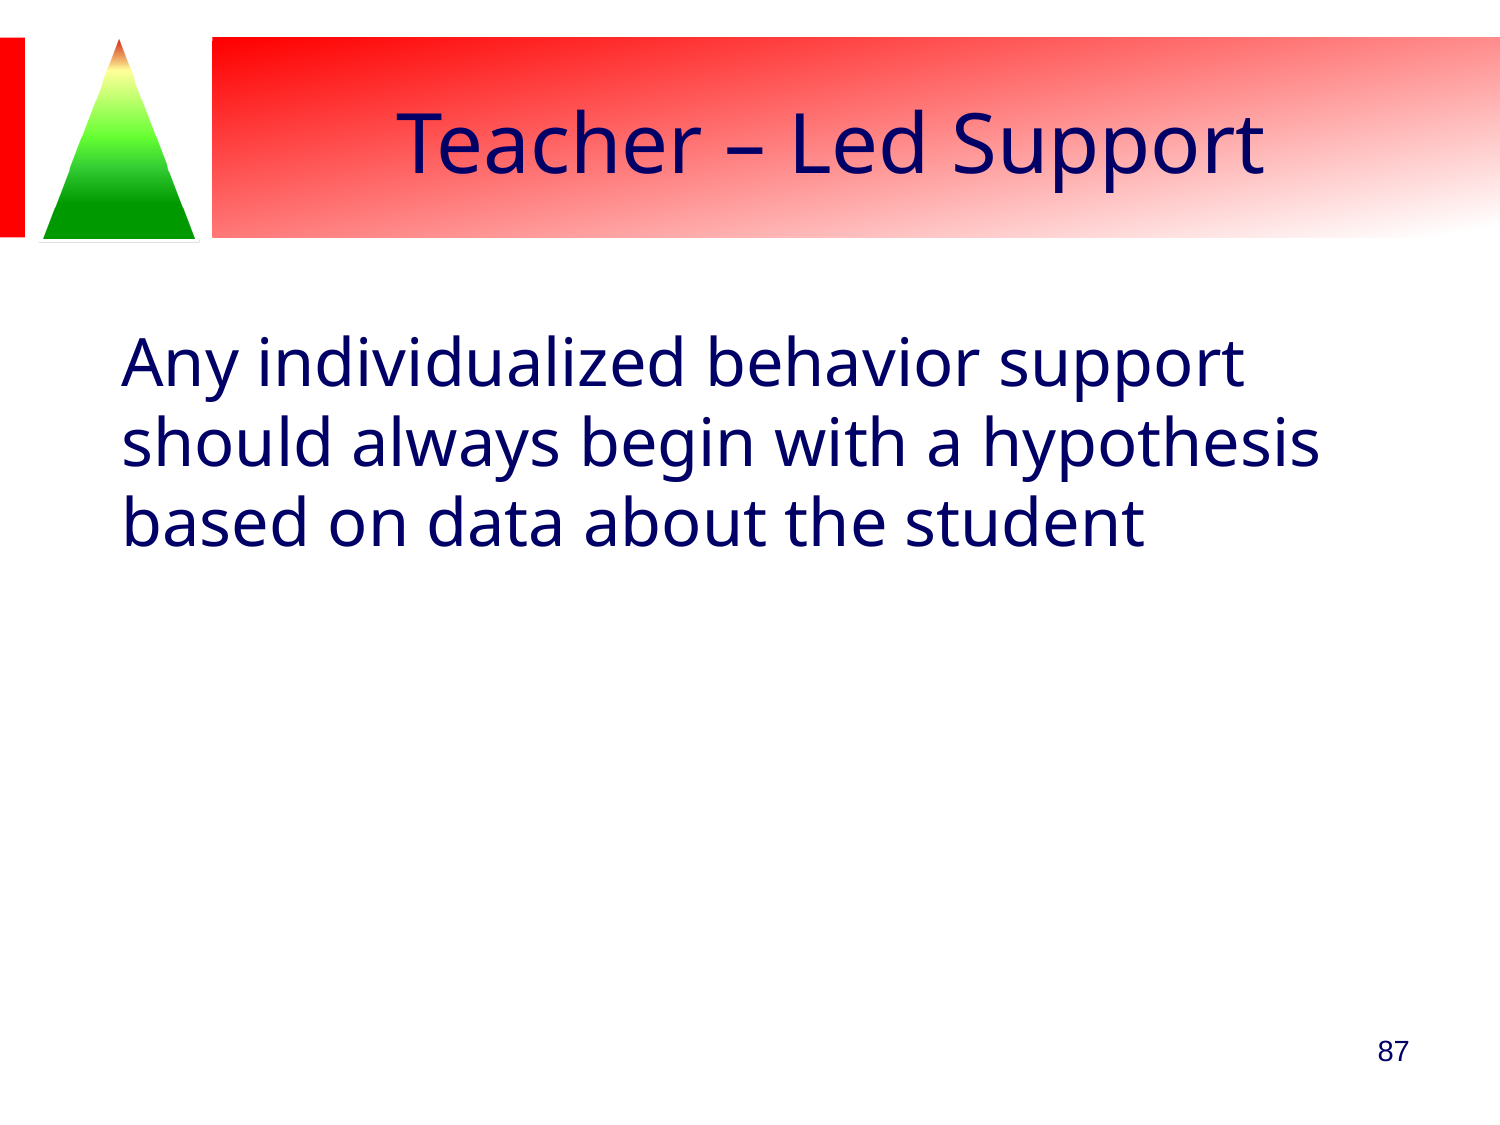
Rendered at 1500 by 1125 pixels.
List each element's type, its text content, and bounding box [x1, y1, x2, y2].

picture [37, 30, 200, 243]
slide_number 87 [1074, 1024, 1426, 1103]
list Any individualized behavior support should always begin with a hypothesis based on data about the student [49, 312, 1426, 1006]
title Teacher – Led Support [237, 37, 1426, 243]
